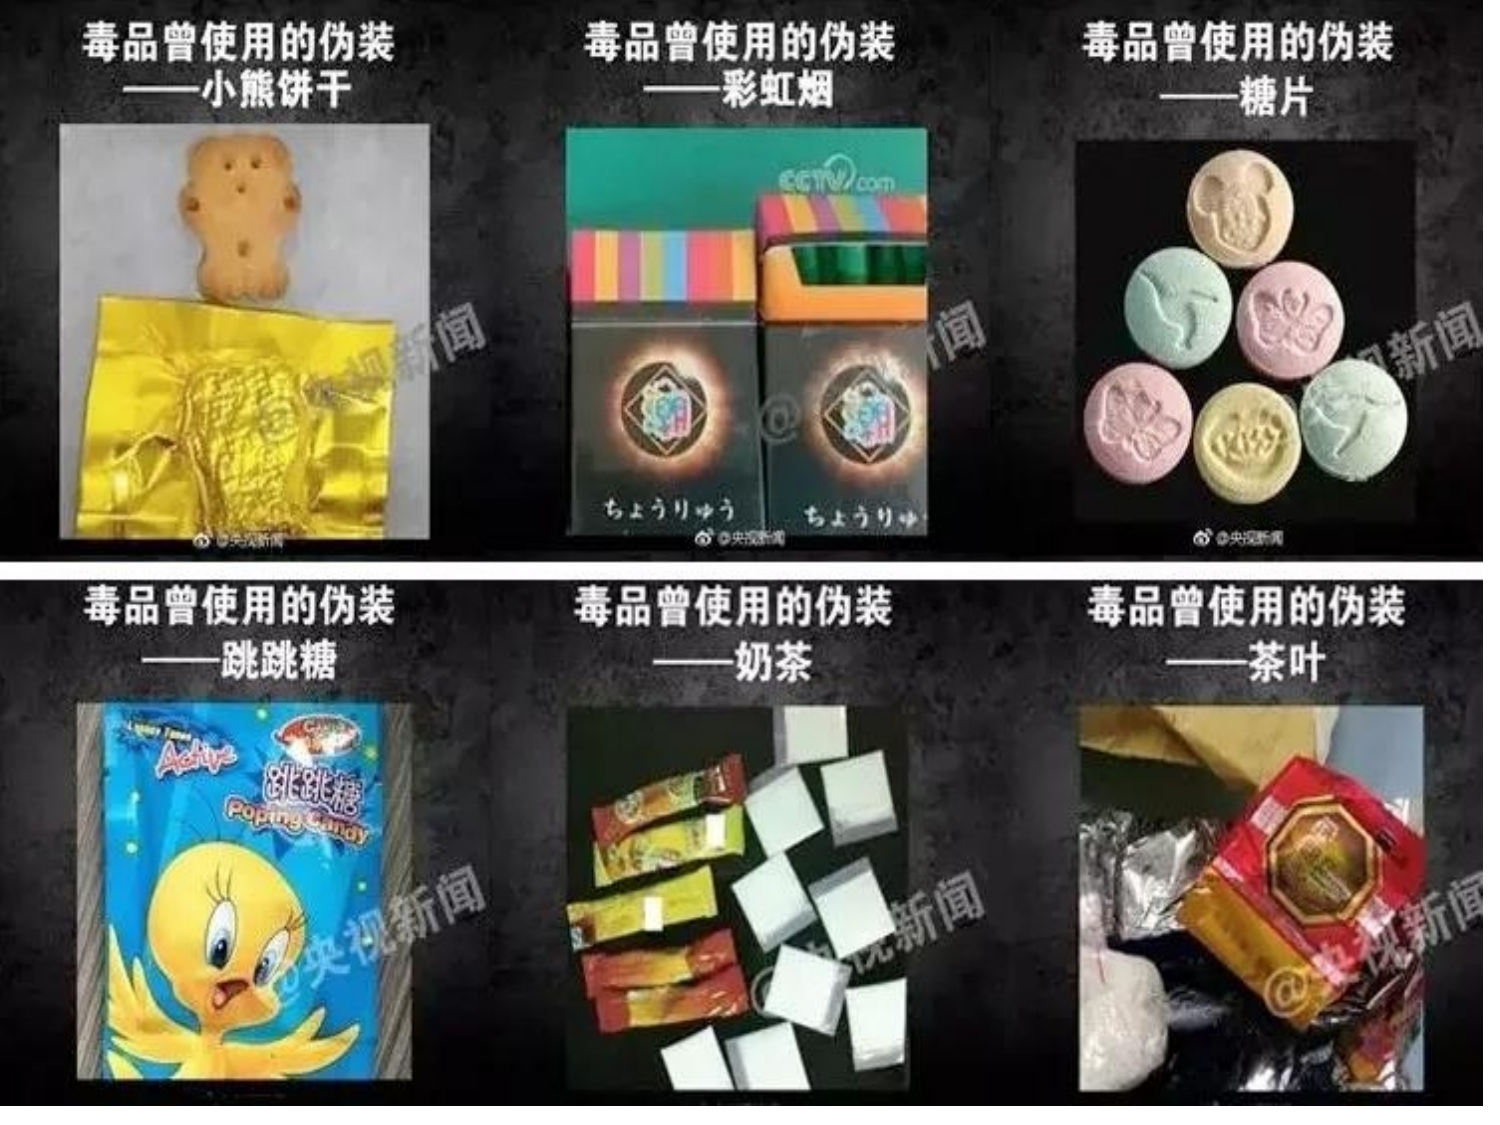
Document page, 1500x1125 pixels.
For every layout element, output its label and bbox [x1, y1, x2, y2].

list [0, 0, 1483, 1106]
